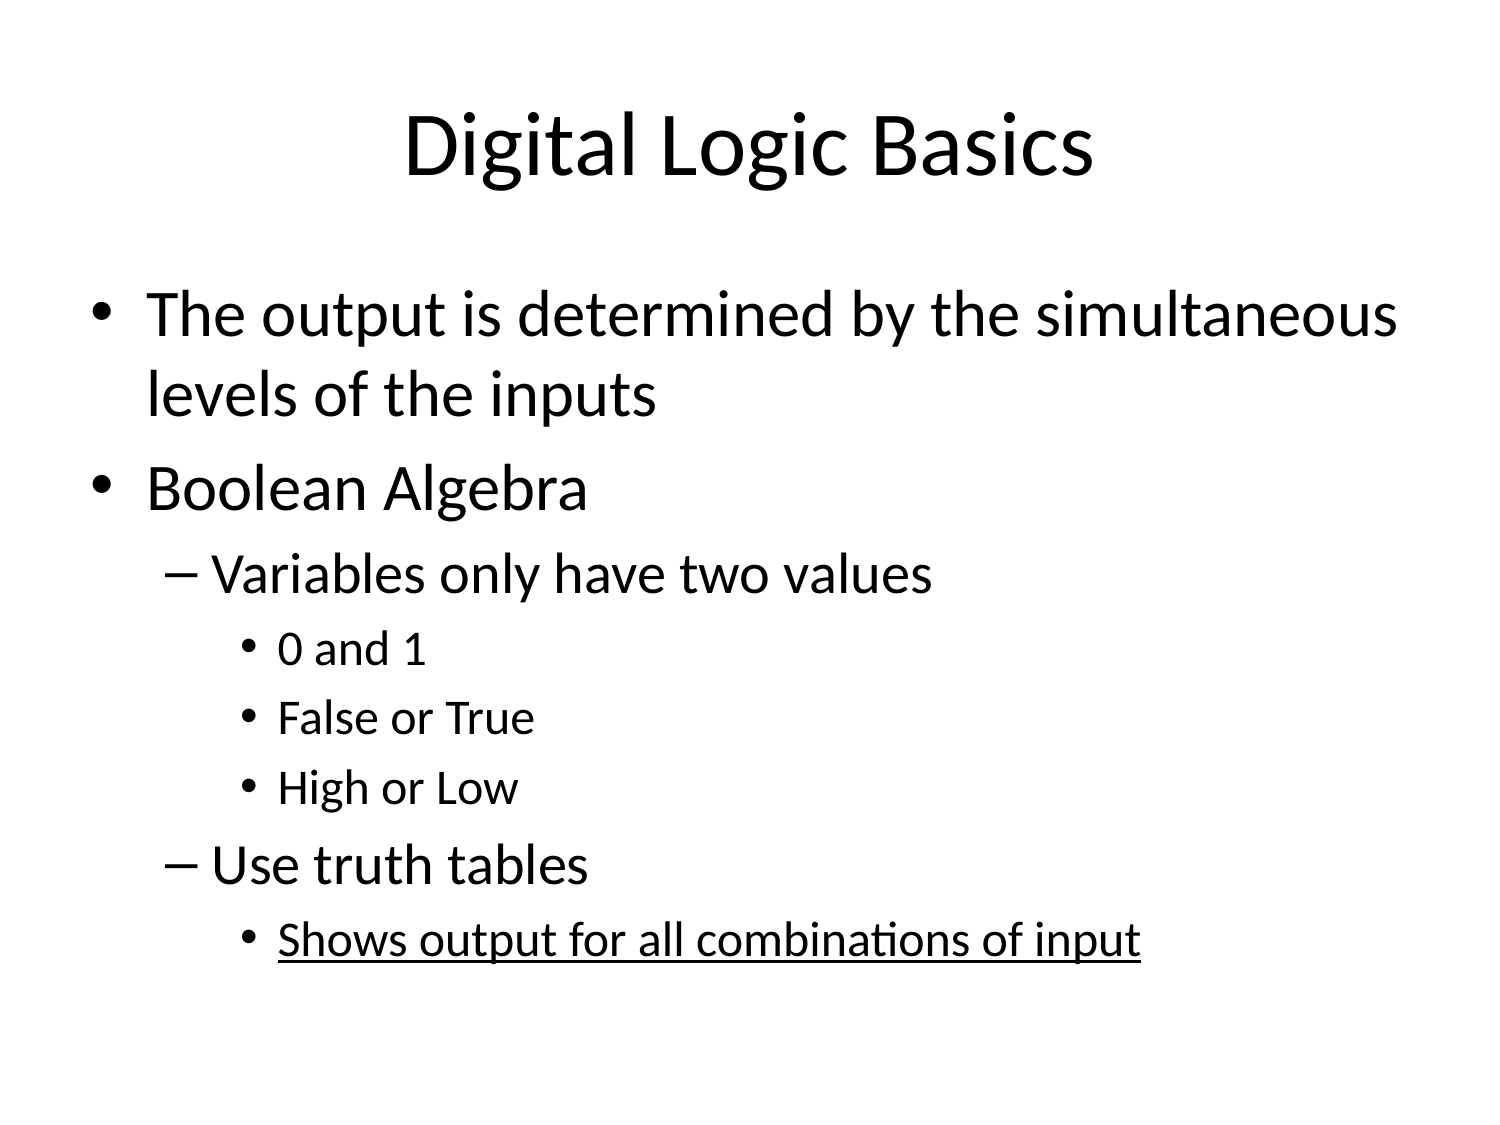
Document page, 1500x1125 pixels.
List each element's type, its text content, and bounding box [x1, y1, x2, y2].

title Digital Logic Basics [75, 45, 1425, 233]
list The output is determined by the simultaneous levels of the inputs Boolean Algebra Variables only have two values 0 and 1 False or True High or Low Use truth tables Shows output for all combinations of input [75, 262, 1425, 1005]
